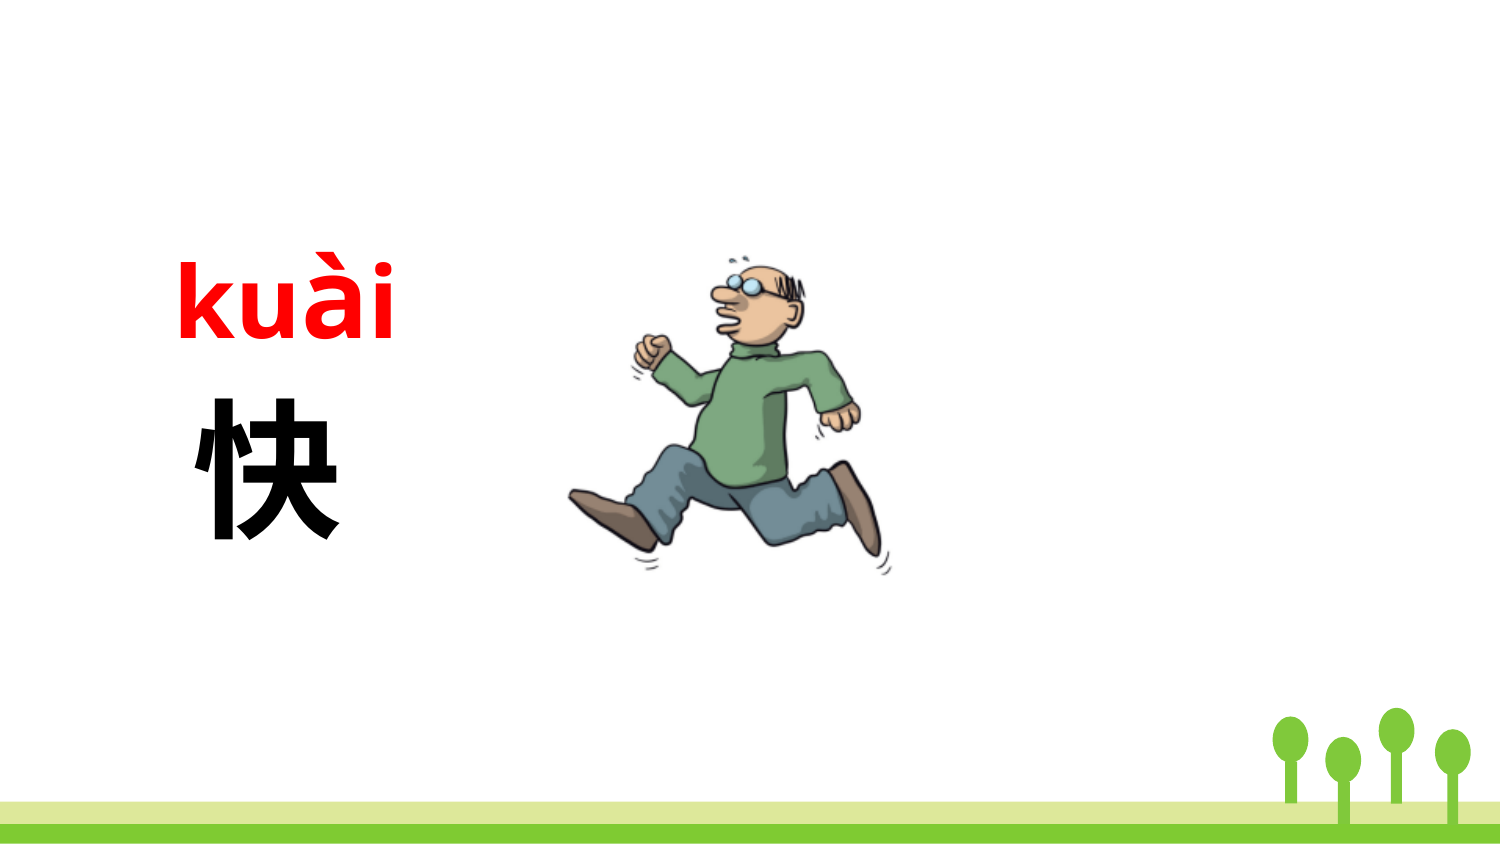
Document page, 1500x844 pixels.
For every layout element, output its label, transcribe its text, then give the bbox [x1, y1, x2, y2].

picture [565, 254, 908, 588]
text_box kuài [161, 220, 550, 367]
text_box 快 [181, 370, 355, 563]
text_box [0, 707, 1500, 844]
